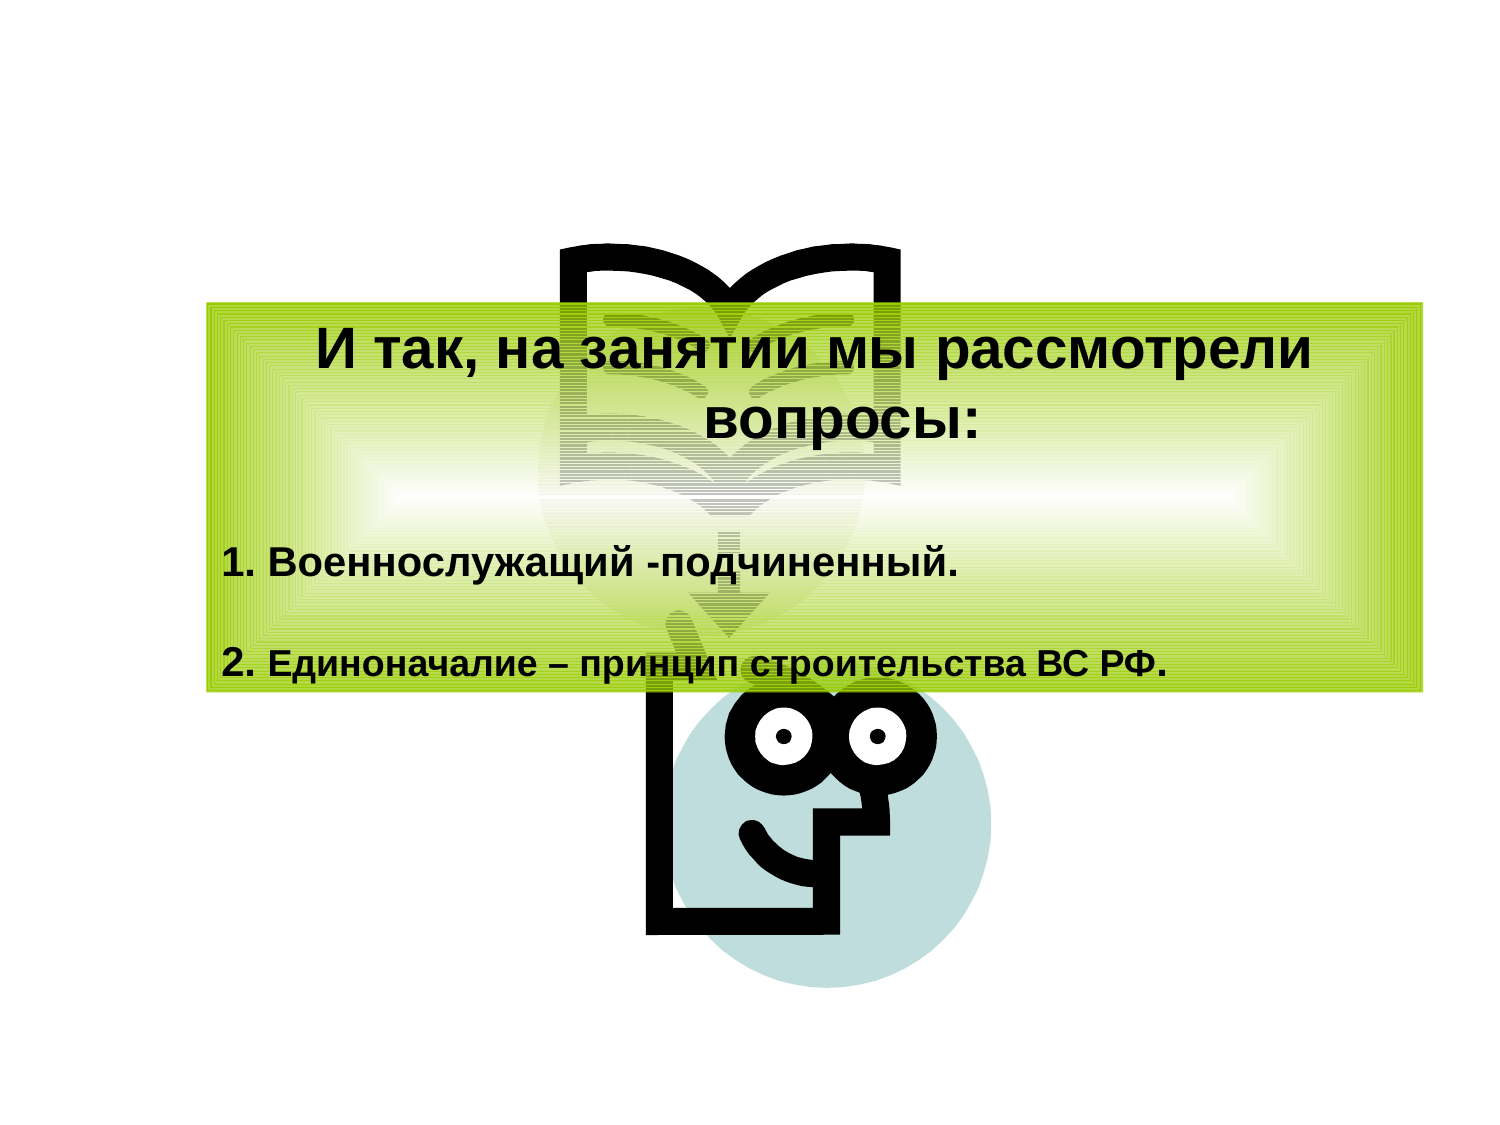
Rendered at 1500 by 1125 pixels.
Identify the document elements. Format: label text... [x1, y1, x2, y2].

picture [537, 243, 992, 988]
text_box И так, на занятии мы рассмотрели вопросы: 1. Военнослужащий -подчиненный. 2. Единоначалие – принцип строительства ВС РФ. [206, 302, 532, 693]
text_box И так, на занятии мы рассмотрели вопросы: 1. Военнослужащий -подчиненный. 2. Единоначалие – принцип строительства ВС РФ. [996, 302, 1424, 693]
